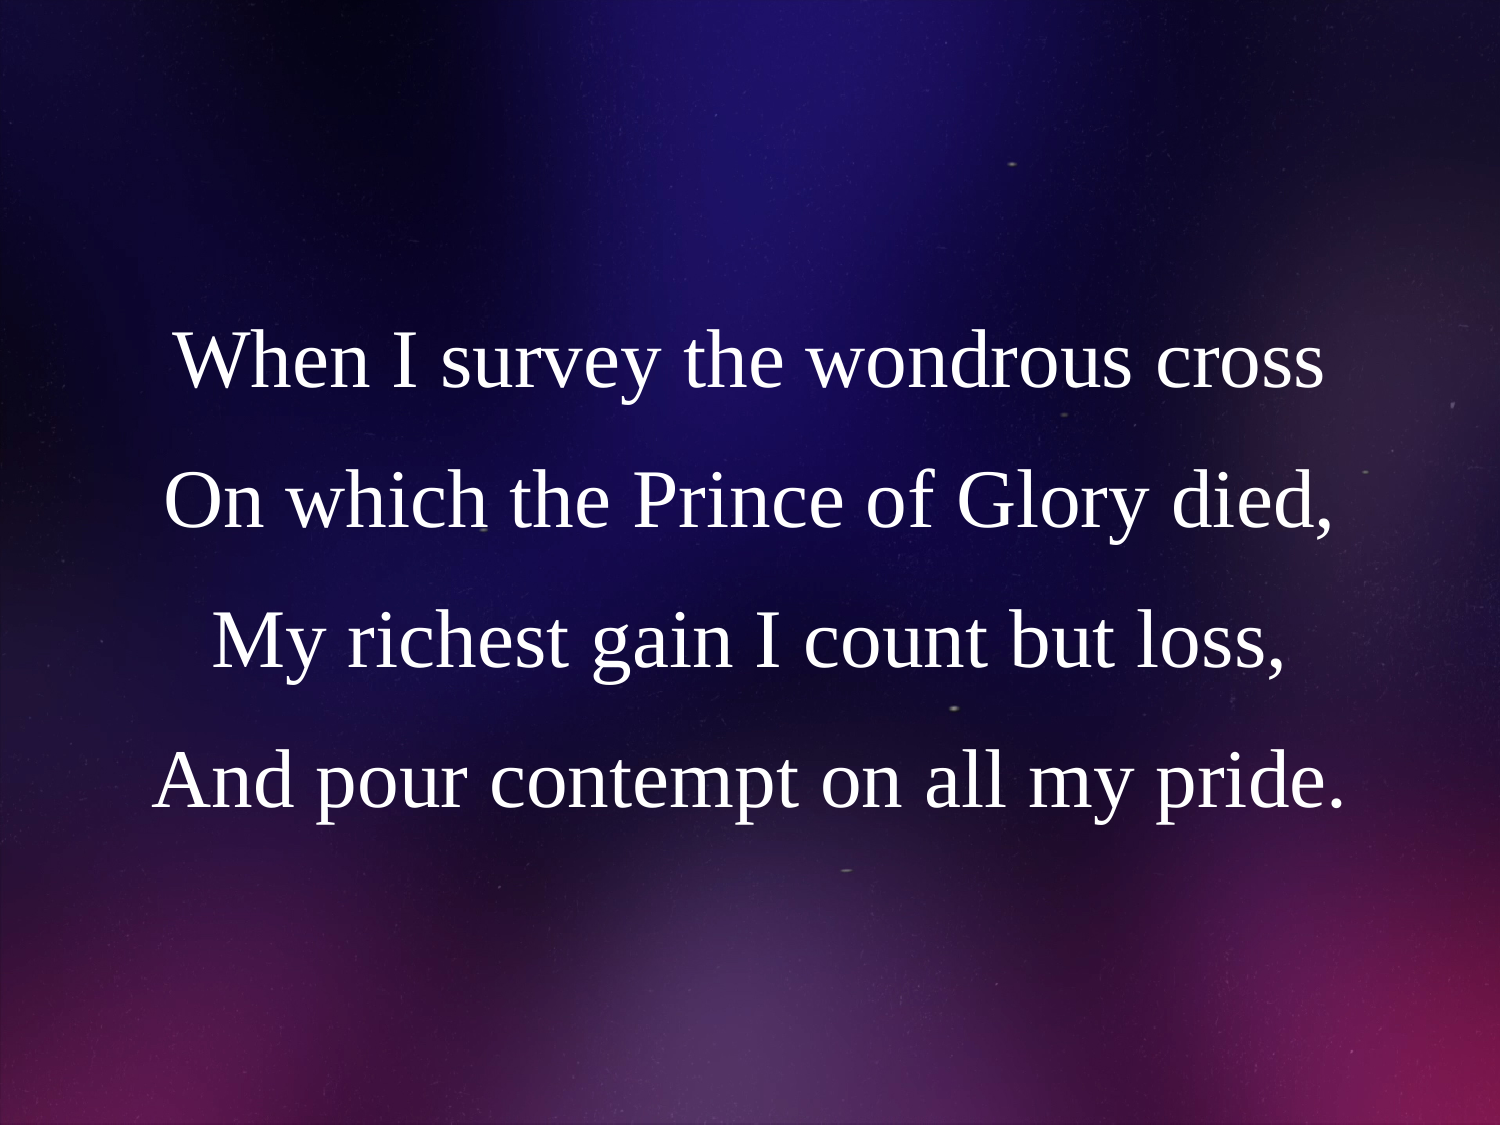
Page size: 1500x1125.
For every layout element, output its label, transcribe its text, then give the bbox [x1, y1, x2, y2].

picture [0, 0, 1500, 1125]
title When I survey the wondrous cross On which the Prince of Glory died, My richest gain I count but loss, And pour contempt on all my pride. [37, 450, 1463, 638]
